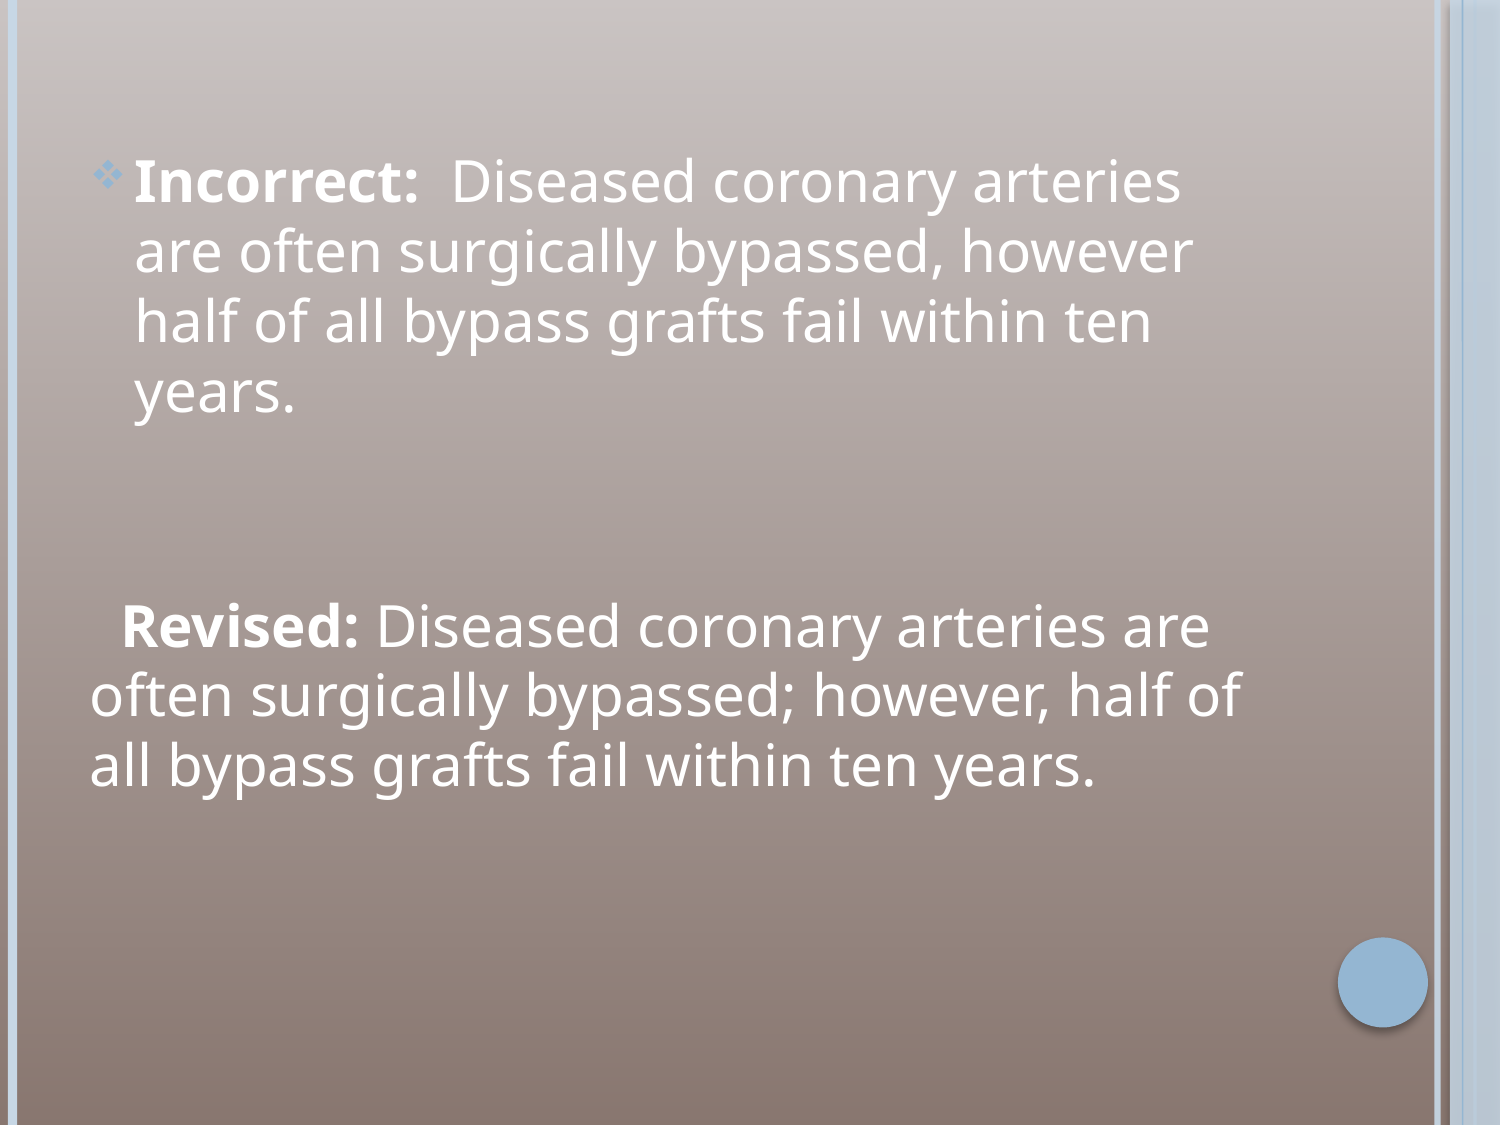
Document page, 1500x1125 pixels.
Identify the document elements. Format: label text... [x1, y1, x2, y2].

list Incorrect: Diseased coronary arteries are often surgically bypassed, however half of all bypass grafts fail within ten years. Revised: Diseased coronary arteries are often surgically bypassed; however, half of all bypass grafts fail within ten years. [75, 137, 1300, 1062]
